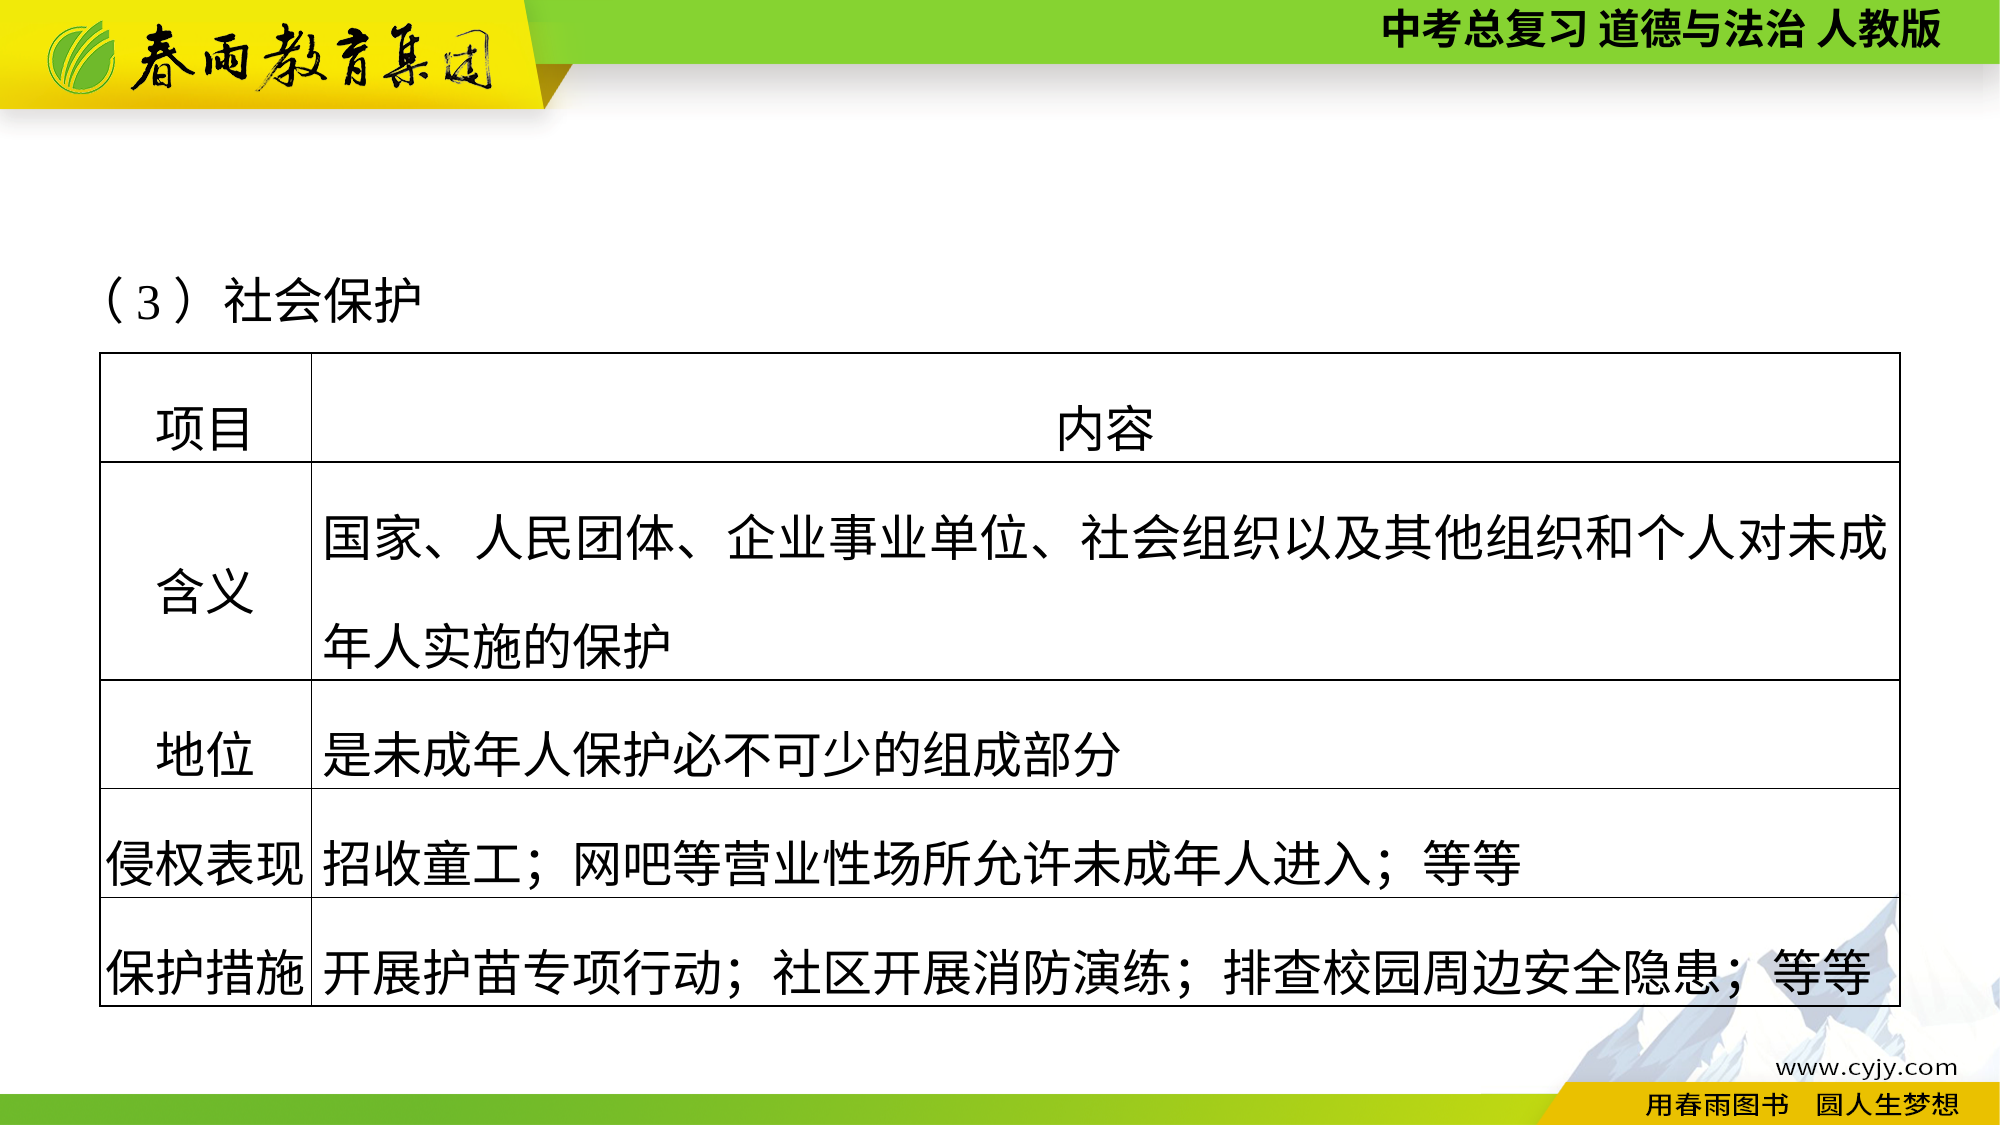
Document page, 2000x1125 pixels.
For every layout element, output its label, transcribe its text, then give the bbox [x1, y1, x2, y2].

picture [0, 0, 2000, 1125]
table_header 项目 [101, 354, 311, 461]
table_cell 侵权表现 [101, 789, 311, 897]
table_cell 地位 [101, 681, 311, 788]
table_cell 招收童工；网吧等营业性场所允许未成年人进入；等等 [312, 789, 1899, 897]
table_cell 保护措施 [101, 898, 311, 1005]
table_cell 开展护苗专项行动；社区开展消防演练；排查校园周边安全隐患；等等 [312, 898, 1899, 1005]
table_cell 是未成年人保护必不可少的组成部分 [312, 681, 1899, 788]
table_cell 国家、人民团体、企业事业单位、社会组织以及其他组织和个人对未成年人实施的保护 [312, 463, 1899, 679]
list （3）社会保护 [59, 232, 1944, 327]
table_header 内容 [312, 354, 1899, 461]
table_cell 含义 [101, 463, 311, 679]
